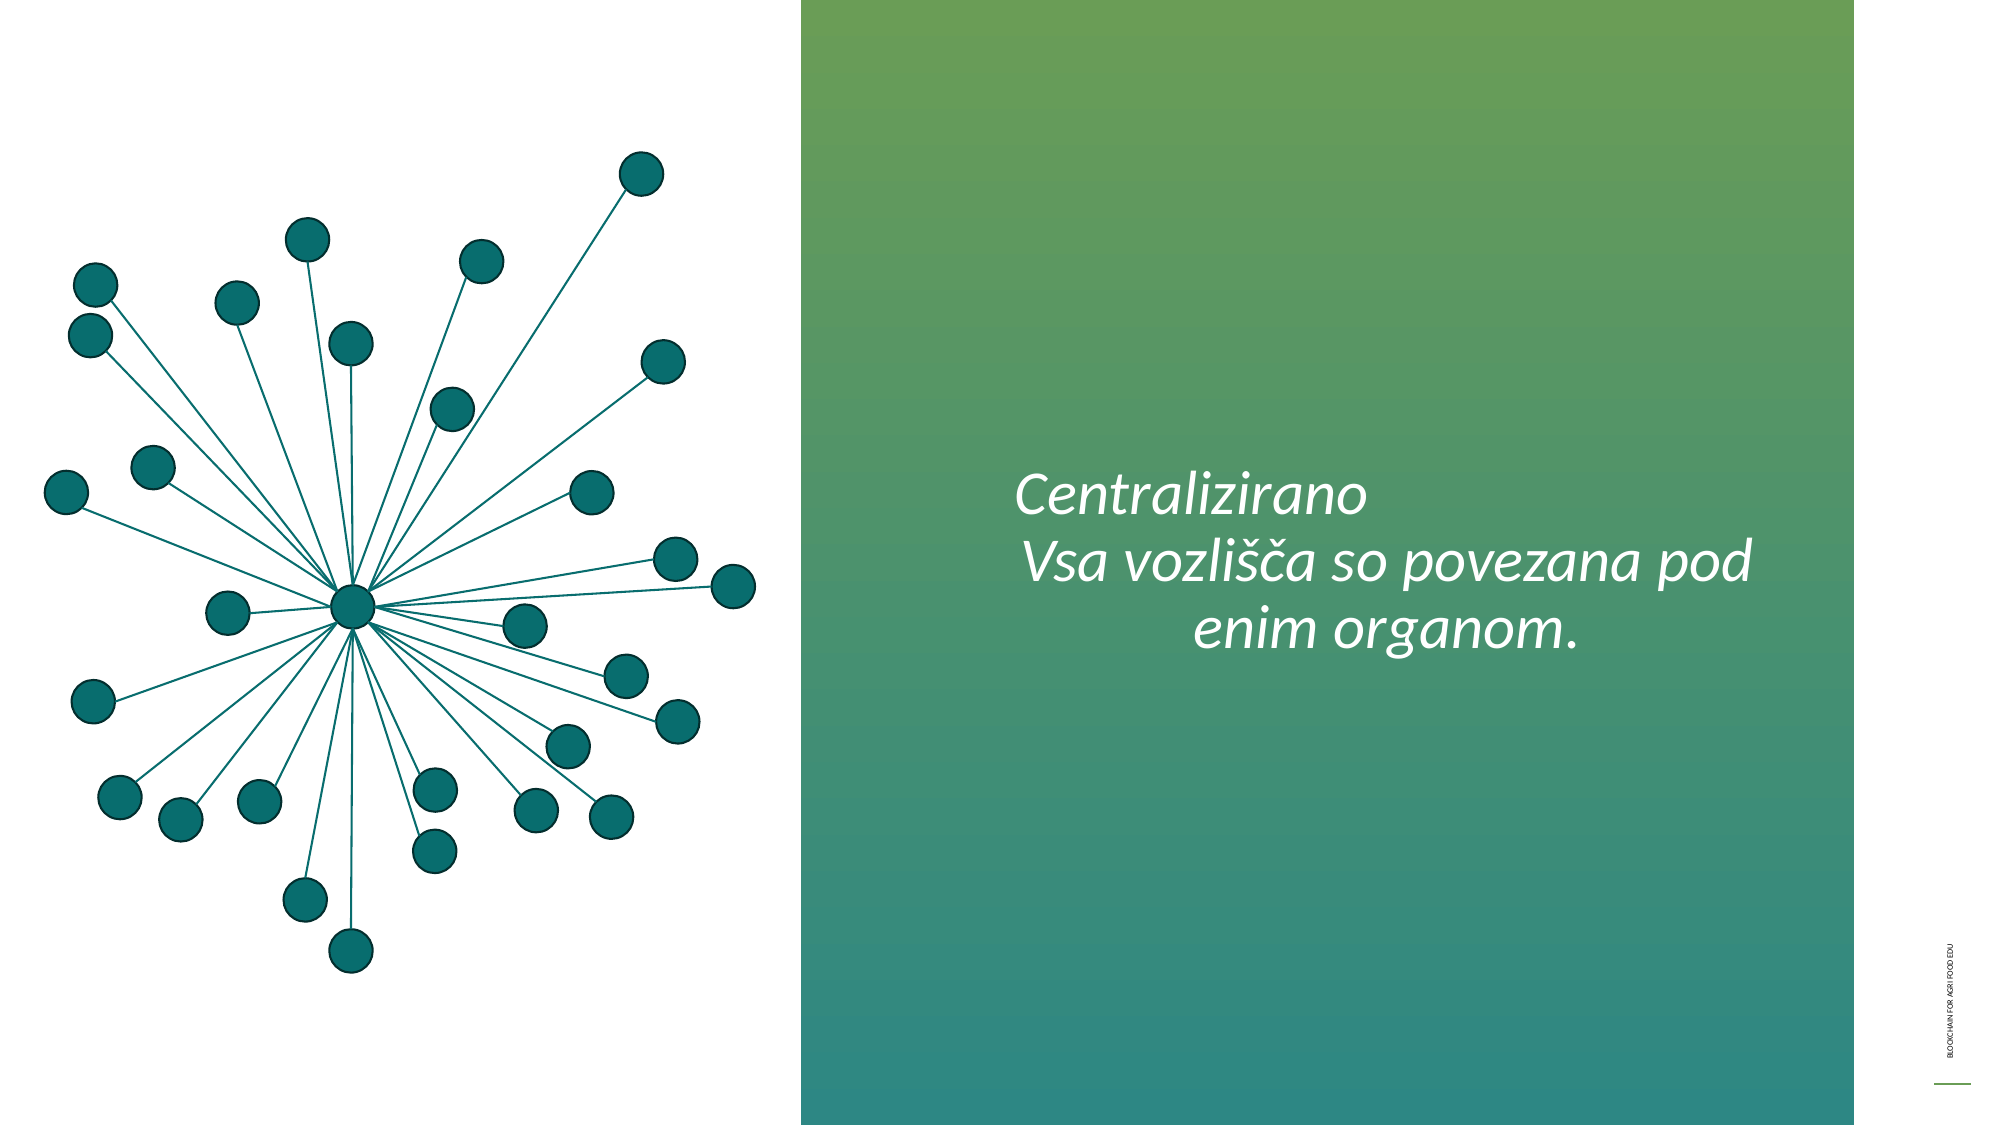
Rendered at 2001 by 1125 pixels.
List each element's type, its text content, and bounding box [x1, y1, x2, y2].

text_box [44, 152, 756, 973]
list Centralizirano Vsa vozlišča so povezana pod enim organom. [999, 97, 1775, 1017]
